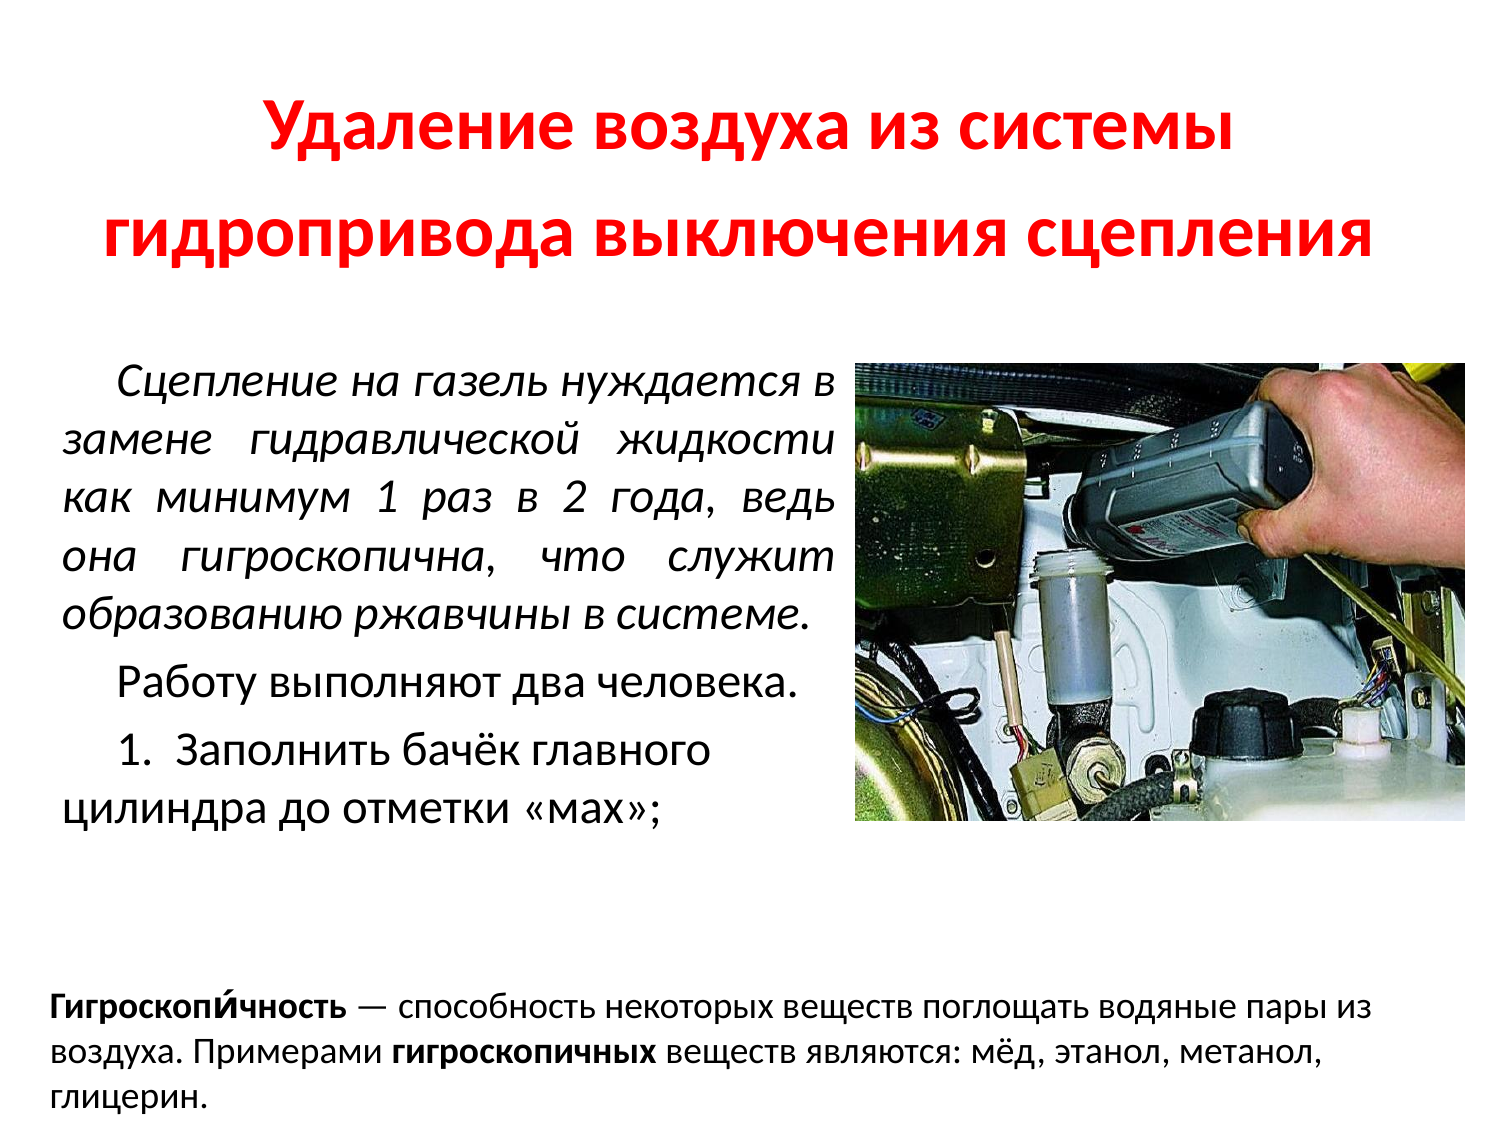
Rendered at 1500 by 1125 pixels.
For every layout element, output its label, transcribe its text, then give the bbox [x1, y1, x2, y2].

text_box Гигроскопи́чность — способность некоторых веществ поглощать водяные пары из воздуха. Примерами гигроскопичных веществ являются: мёд, этанол, метанол, глицерин. [35, 973, 1477, 1124]
list Сцепление на газель нуждается в замене гидравлической жидкости как минимум 1 раз в 2 года, ведь она гигроскопична, что служит образованию ржавчины в системе. Работу выполняют два человека. 1. Заполнить бачёк главного цилиндра до отметки «мах»; [46, 339, 851, 938]
picture [855, 363, 1466, 821]
title Удаление воздуха из системы гидропривода выключения сцепления [75, 45, 1425, 305]
